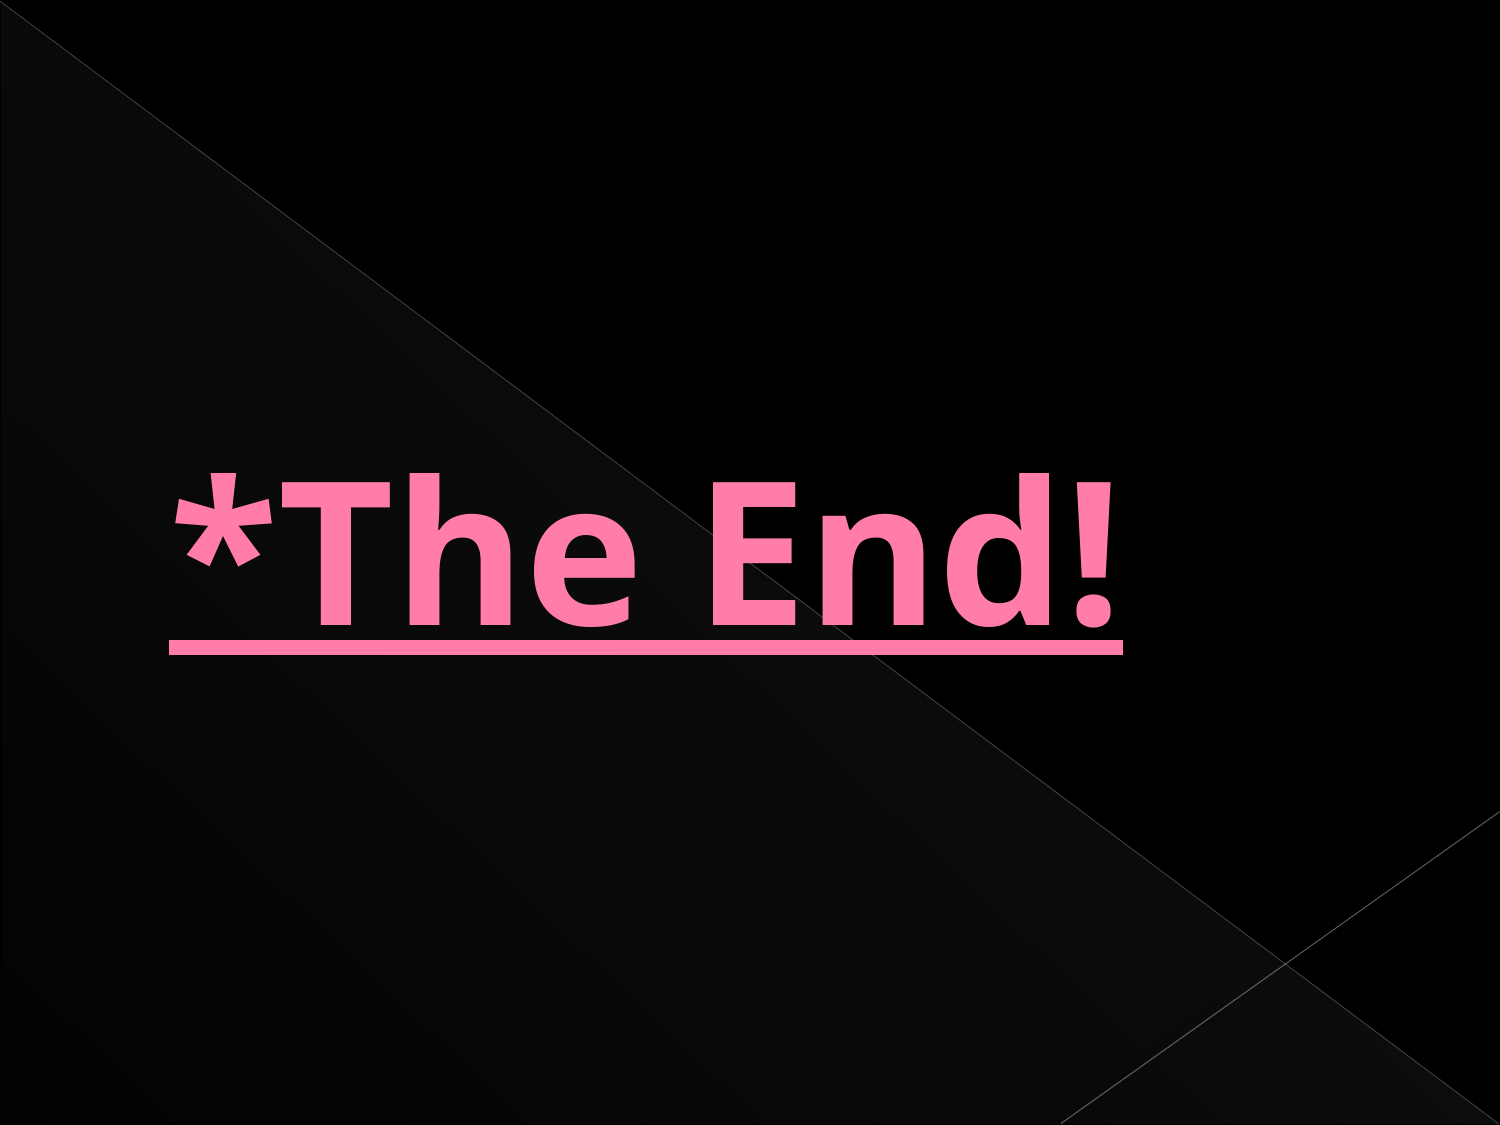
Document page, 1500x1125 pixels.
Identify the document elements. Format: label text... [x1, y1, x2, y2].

title *The End! [75, 43, 1425, 1047]
